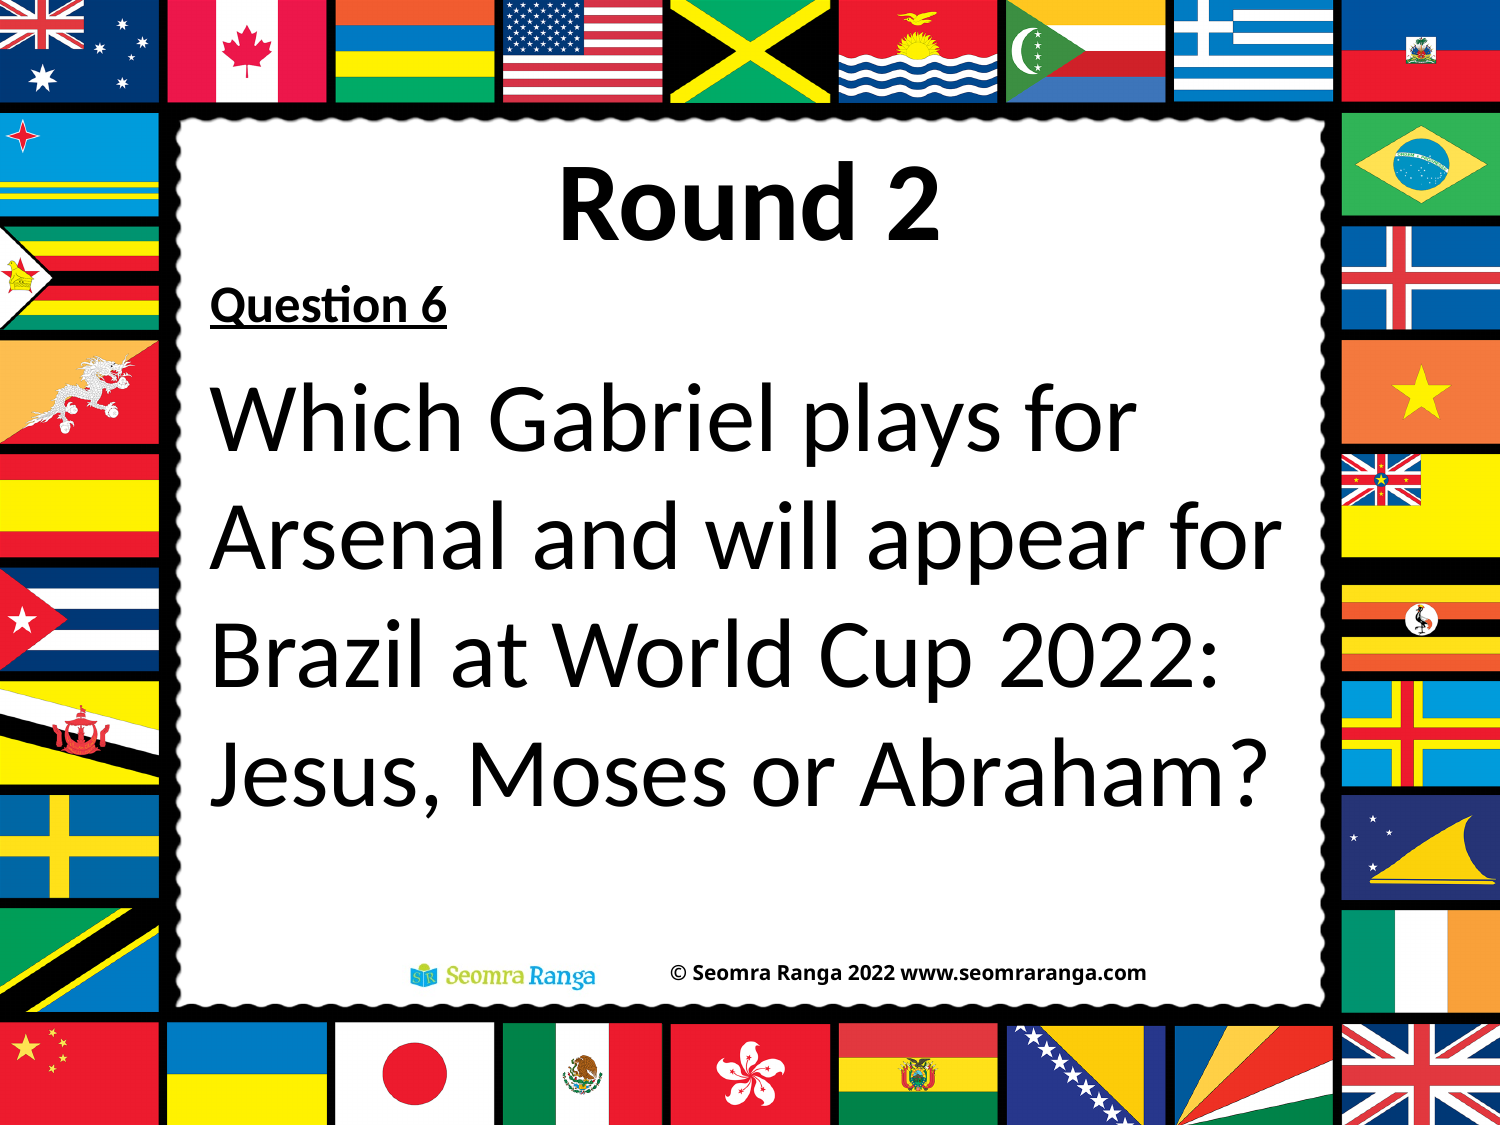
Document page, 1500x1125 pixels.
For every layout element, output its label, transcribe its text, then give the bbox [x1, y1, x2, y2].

picture [10, 122, 36, 150]
text_box © Seomra Ranga 2022 www.seomraranga.com [631, 953, 1187, 993]
list Question 6 Which Gabriel plays for Arsenal and will appear for Brazil at World Cup 2022: Jesus, Moses or Abraham? [194, 261, 1306, 953]
title Round 2 [183, 101, 1317, 290]
picture [0, 0, 1500, 1125]
